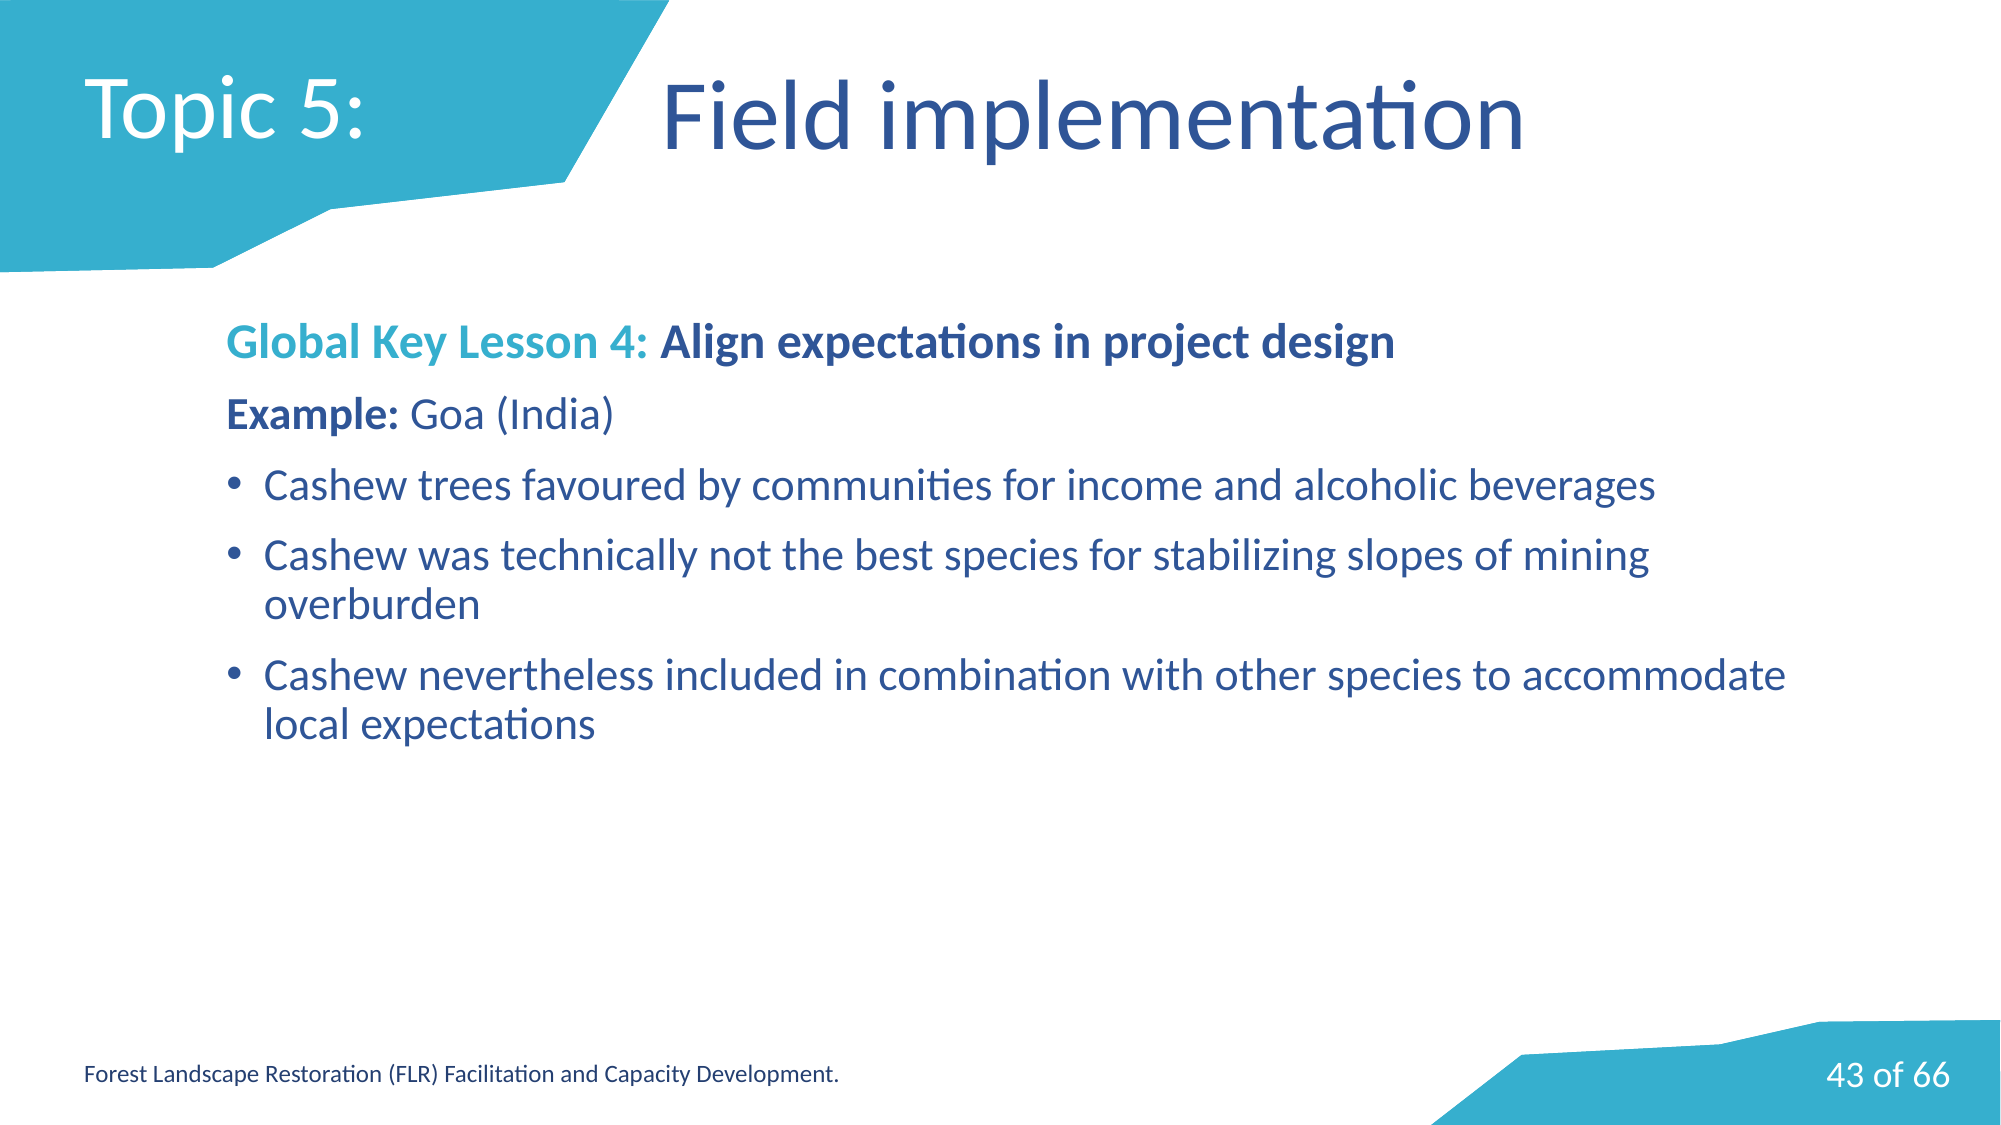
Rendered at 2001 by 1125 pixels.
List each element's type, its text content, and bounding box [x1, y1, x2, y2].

list Global Key Lesson 4: Align expectations in project design Example: Goa (India) Cashew trees favoured by communities for income and alcoholic beverages Cashew was technically not the best species for stabilizing slopes of mining overburden Cashew nevertheless included in combination with other species to accommodate local expectations [211, 307, 1810, 1062]
text_box Field implementation [646, 42, 1937, 178]
title Topic 5: [69, 0, 765, 218]
footer Forest Landscape Restoration (FLR) Facilitation and Capacity Development. [69, 1042, 1270, 1103]
text_box Image caption Photo: [image source information] [34, 1040, 897, 1106]
slide_number 43 of 66 [1759, 1042, 1966, 1103]
